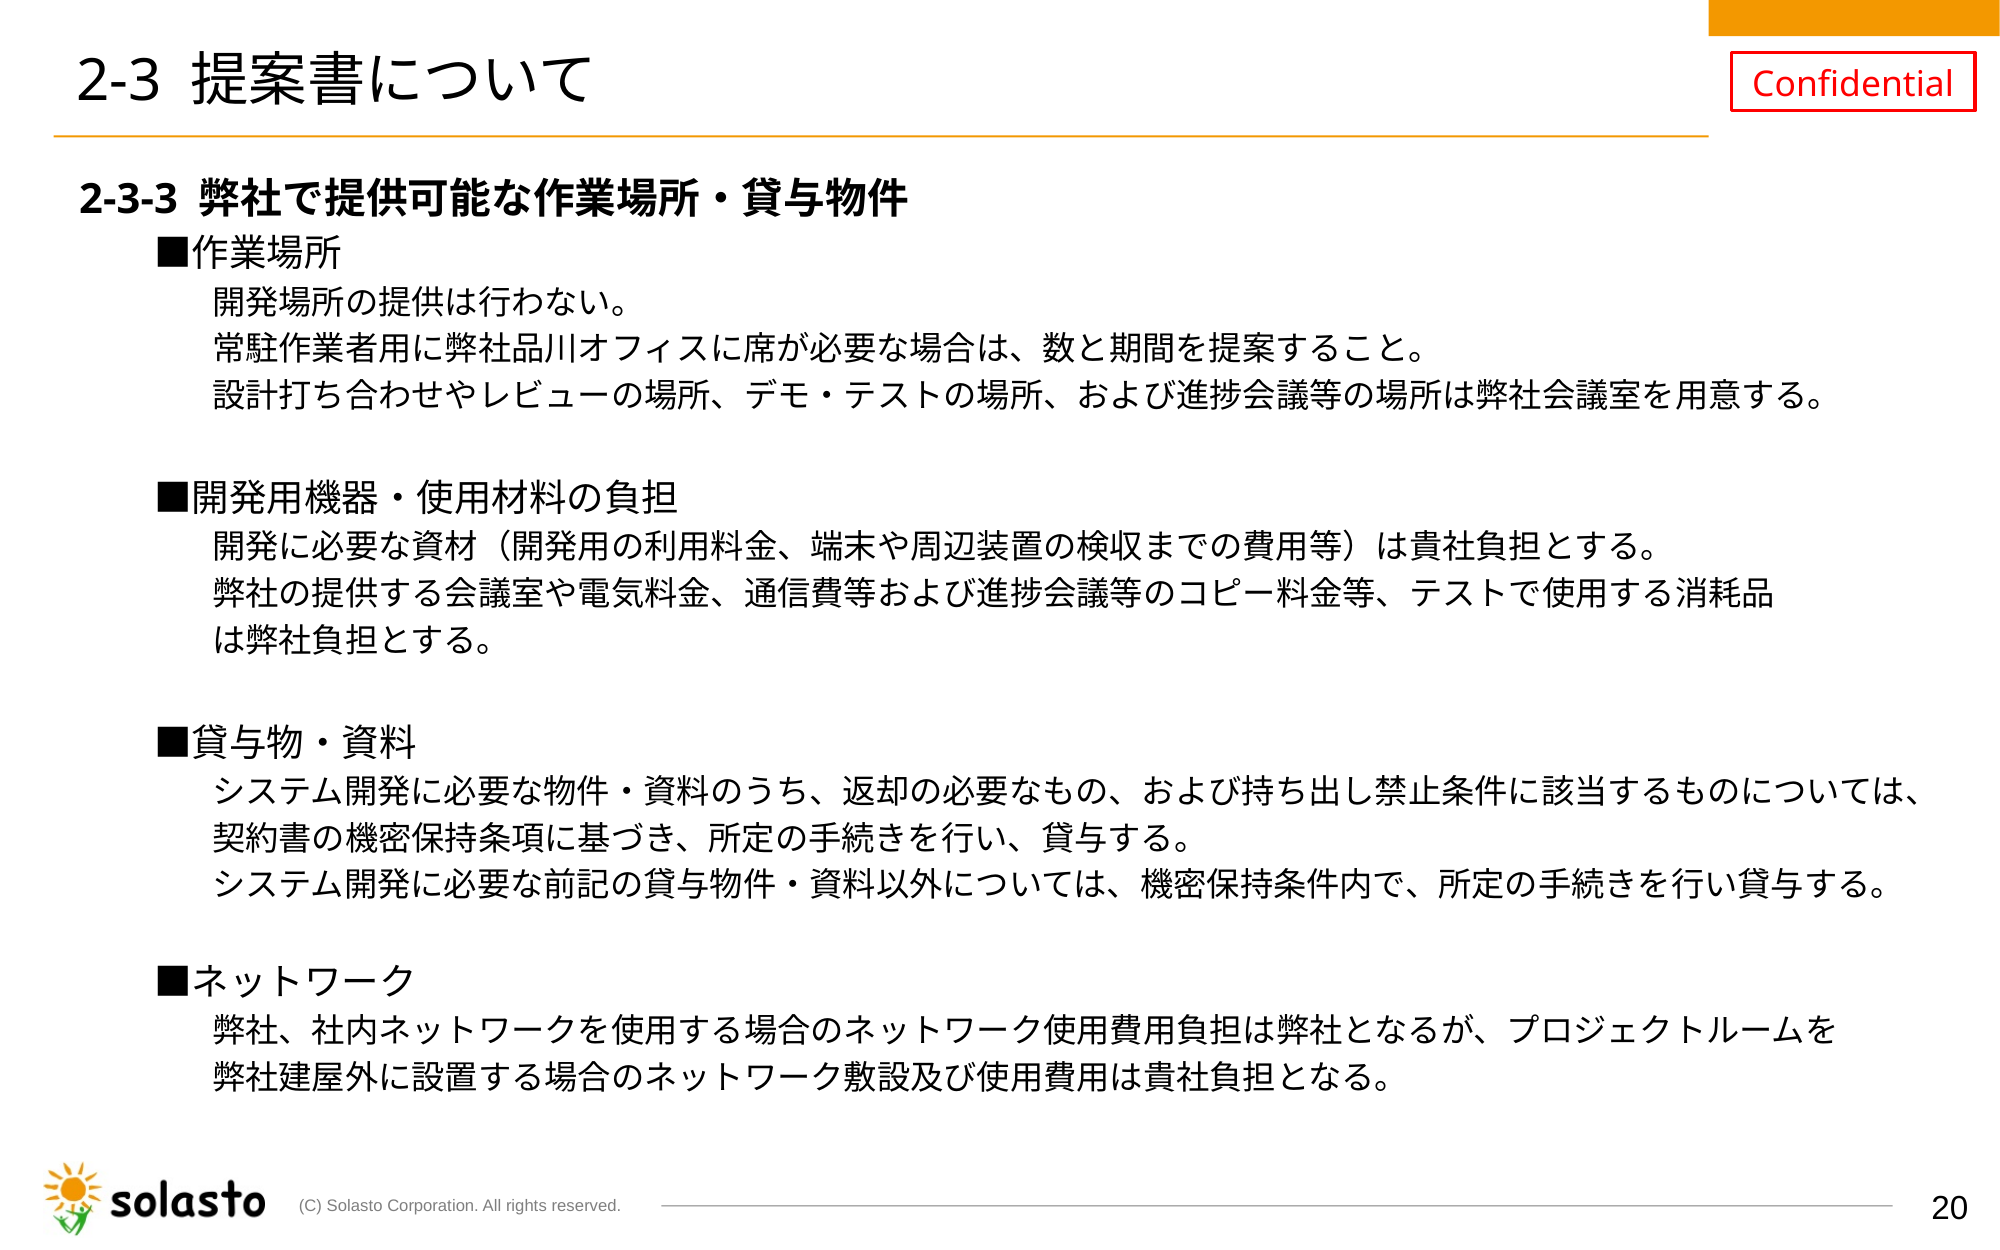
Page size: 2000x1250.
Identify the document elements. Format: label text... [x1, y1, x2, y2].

text_box 2-3-3 弊社で提供可能な作業場所・貸与物件 ■作業場所 開発場所の提供は行わない。 常駐作業者用に弊社品川オフィスに席が必要な場合は、数と期間を提案すること。 設計打ち合わせやレビューの場所、デモ・テストの場所、および進捗会議等の場所は弊社会議室を用意する。 ■開発用機器・使用材料の負担 開発に必要な資材（開発用の利用料金、端末や周辺装置の検収までの費用等）は貴社負担とする。 弊社の提供する会議室や電気料金、通信費等および進捗会議等のコピー料金等、テストで使用する消耗品 は弊社負担とする。 ■貸与物・資料 システム開発に必要な物件・資料のうち、返却の必要なもの、および持ち出し禁止条件に該当するものについては、 契約書の機密保持条項に基づき、所定の手続きを行い、貸与する。 システム開発に必要な前記の貸与物件・資料以外については、機密保持条件内で、所定の手続きを行い貸与する。 ■ネットワーク 弊社、社内ネットワークを使用する場合のネットワーク使用費用負担は弊社となるが、プロジェクトルームを 弊社建屋外に設置する場合のネットワーク敷設及び使用費用は貴社負担となる。 [54, 164, 1945, 1228]
title 2-3 提案書について [61, 34, 1709, 121]
picture [43, 1161, 265, 1238]
